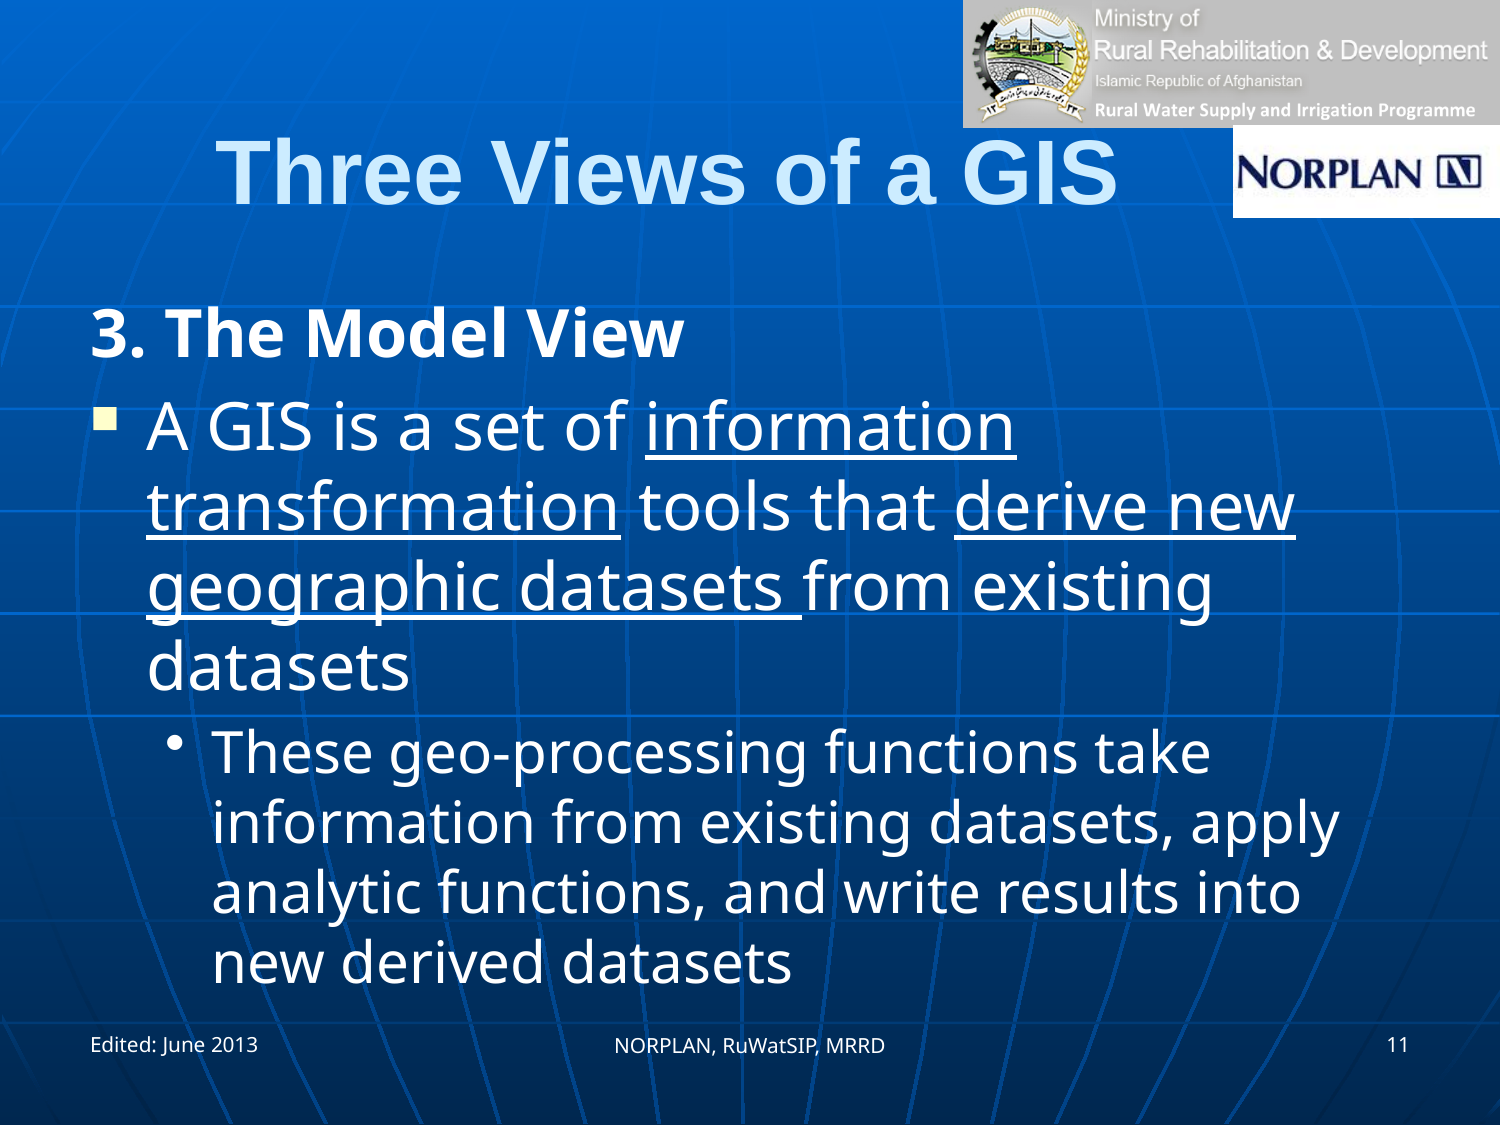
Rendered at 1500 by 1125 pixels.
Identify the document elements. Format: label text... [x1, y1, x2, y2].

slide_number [74, 1023, 426, 1100]
picture [963, 0, 1500, 218]
title Three Views of a GIS [74, 74, 1262, 263]
footer NORPLAN, RuWatSIP, MRRD [512, 1024, 988, 1101]
list 3. The Model View A GIS is a set of information transformation tools that derive new geographic datasets from existing datasets These geo-processing functions take information from existing datasets, apply analytic functions, and write results into new derived datasets [74, 282, 1426, 987]
slide_number 11 [1074, 1023, 1426, 1100]
